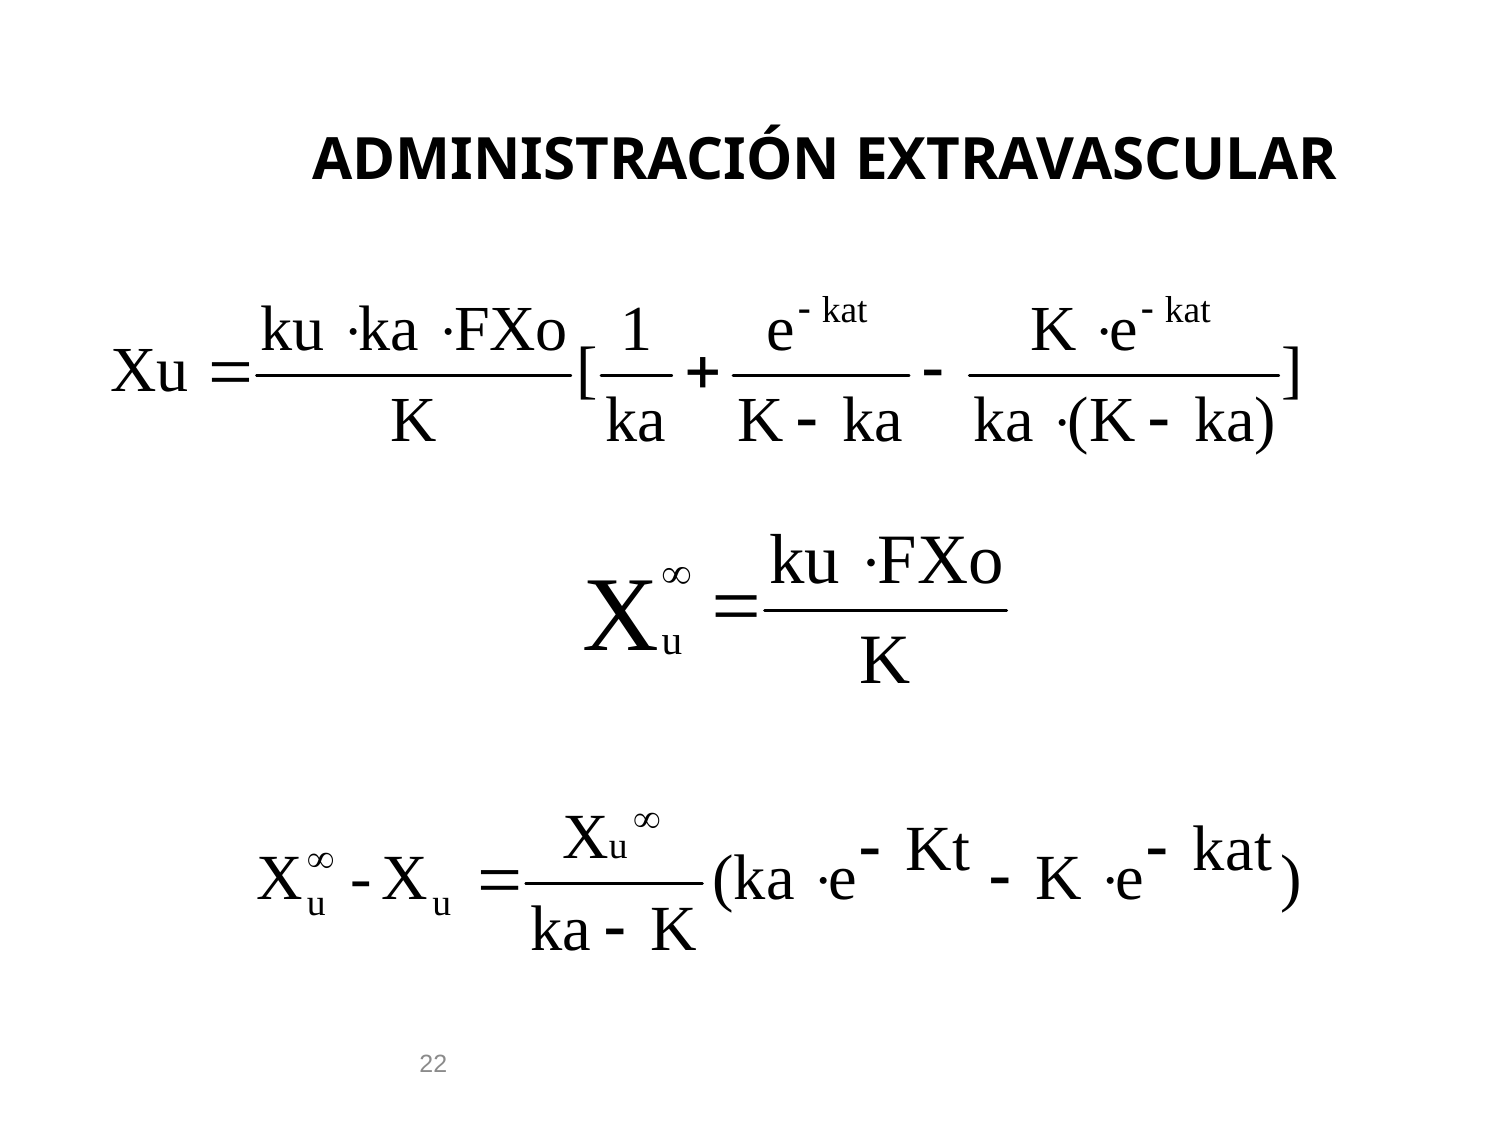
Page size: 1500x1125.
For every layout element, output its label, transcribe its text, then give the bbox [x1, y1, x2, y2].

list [572, 515, 1022, 699]
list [100, 278, 1310, 467]
slide_number 22 [249, 1025, 463, 1100]
title ADMINISTRACIÓN EXTRAVASCULAR [249, 30, 1401, 282]
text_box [229, 786, 1316, 965]
